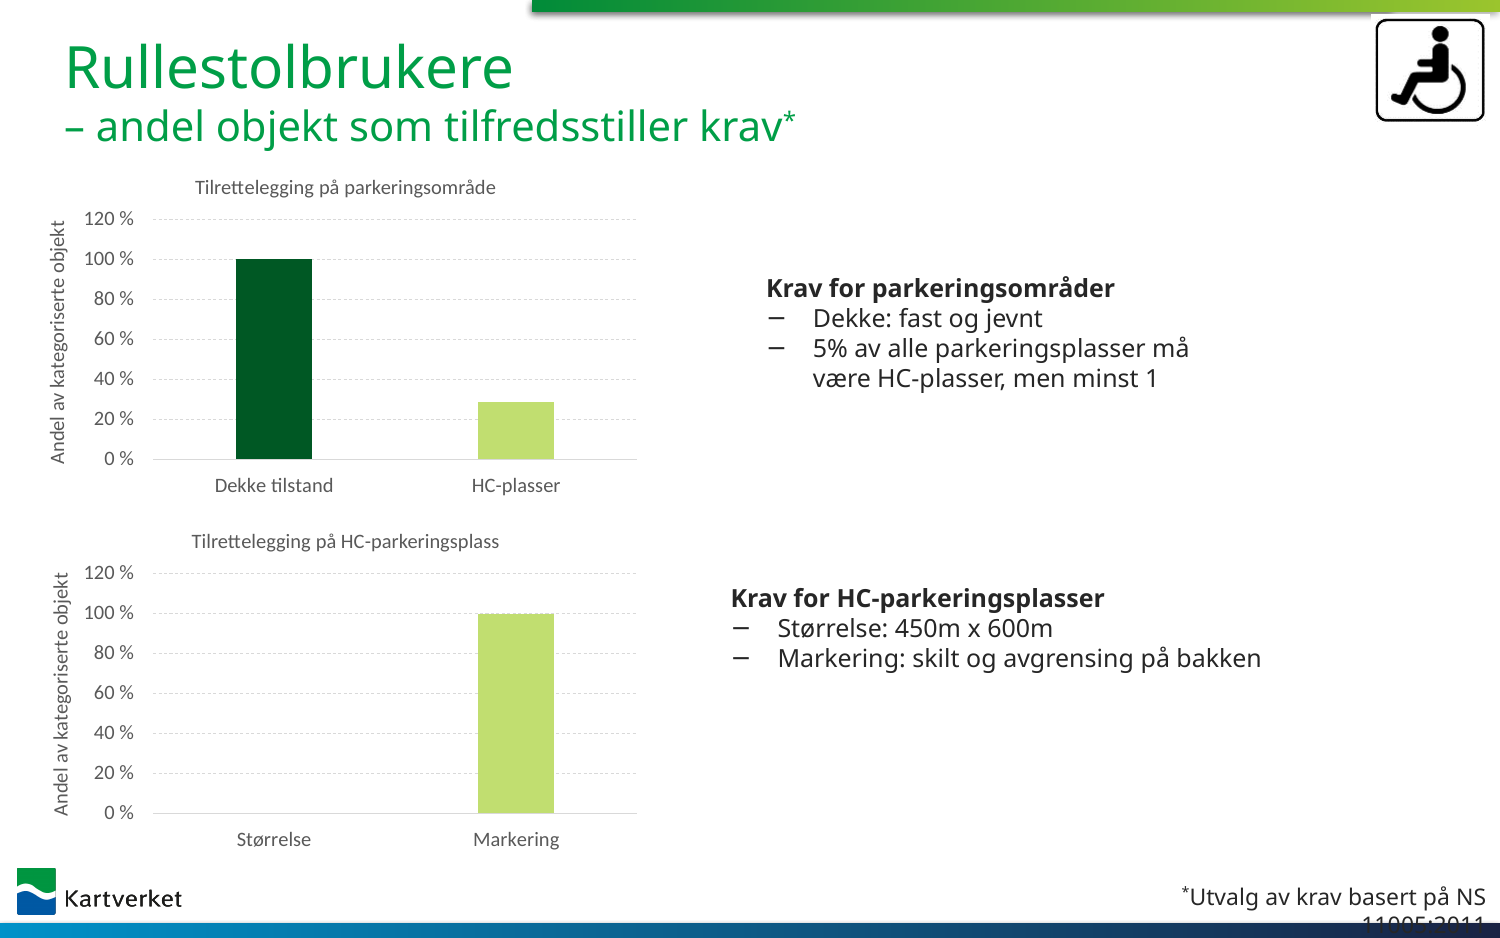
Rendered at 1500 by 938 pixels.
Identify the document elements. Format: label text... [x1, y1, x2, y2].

text_box Krav for HC-parkeringsplasser Størrelse: 450m x 600m Markering: skilt og avgrensing på bakken [715, 574, 1278, 680]
picture [41, 520, 650, 859]
picture [41, 166, 650, 505]
picture [1371, 13, 1491, 127]
text_box Rullestolbrukere – andel objekt som tilfredsstiller krav* [49, 23, 1431, 158]
text_box *Utvalg av krav basert på NS 11005:2011 [1068, 873, 1500, 938]
text_box Krav for parkeringsområder Dekke: fast og jevnt 5% av alle parkeringsplasser må være HC-plasser, men minst 1 [751, 264, 1232, 400]
